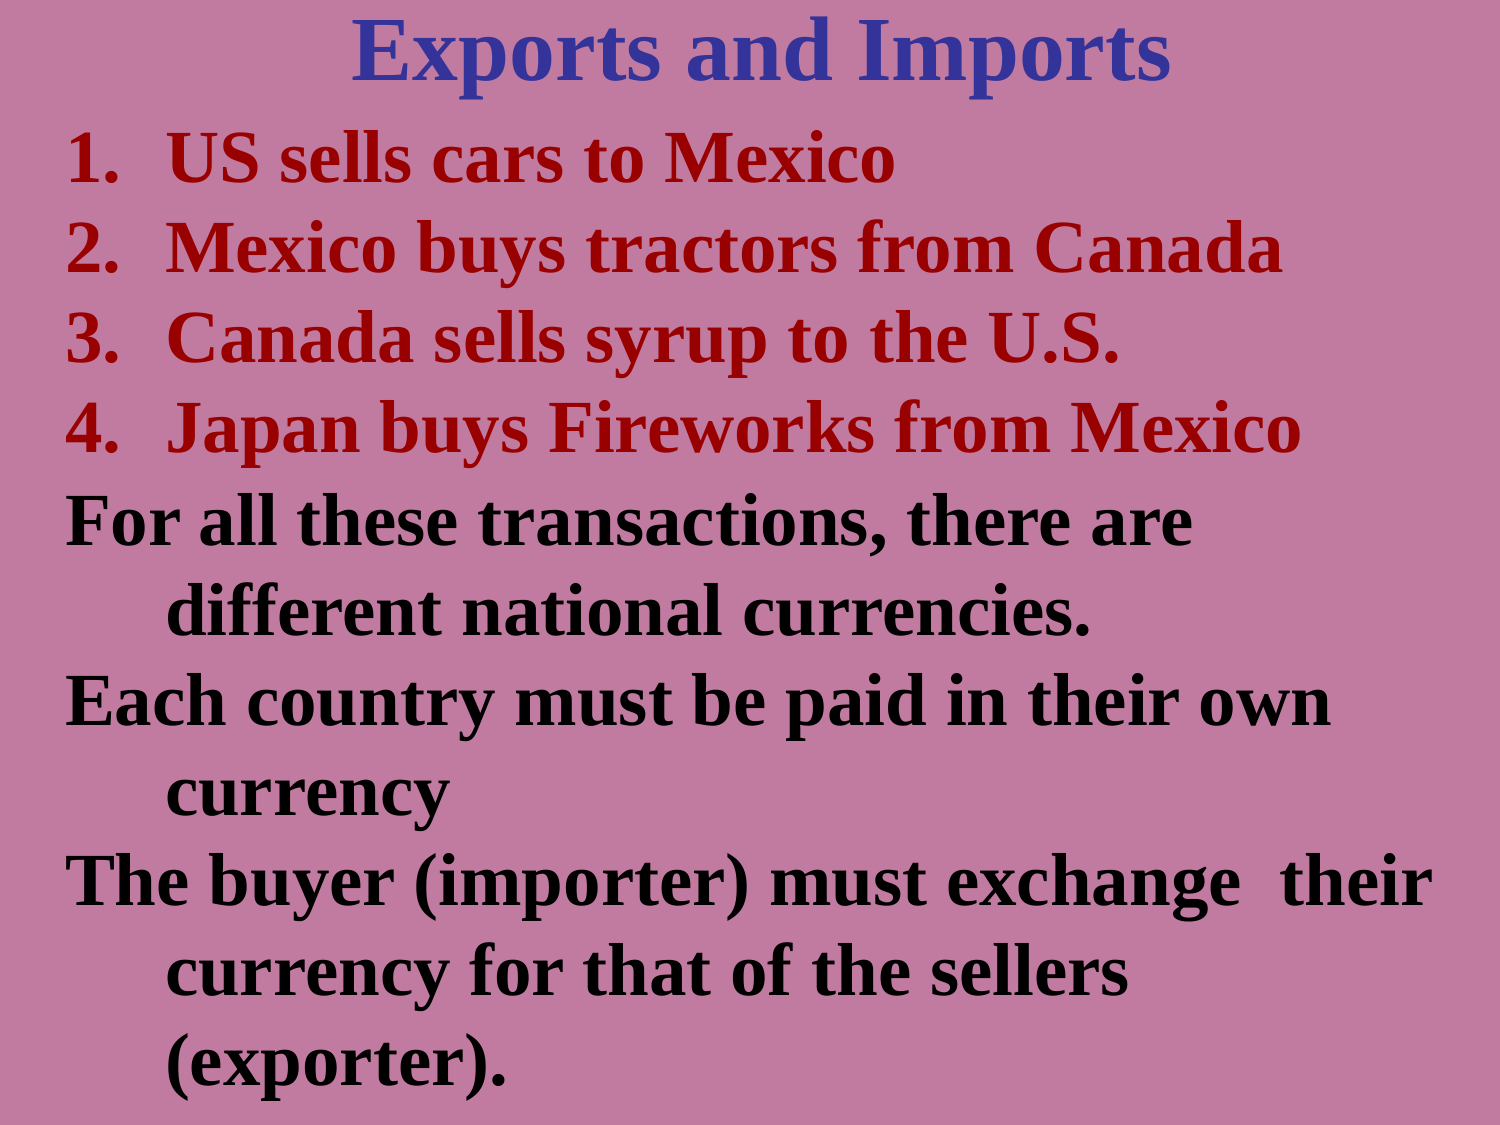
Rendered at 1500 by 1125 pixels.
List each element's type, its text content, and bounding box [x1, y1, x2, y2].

list US sells cars to Mexico Mexico buys tractors from Canada Canada sells syrup to the U.S. Japan buys Fireworks from Mexico [50, 99, 1438, 462]
text_box For all these transactions, there are different national currencies. Each country must be paid in their own currency The buyer (importer) must exchange their currency for that of the sellers (exporter). [50, 462, 1500, 850]
title Exports and Imports [125, 0, 1400, 99]
